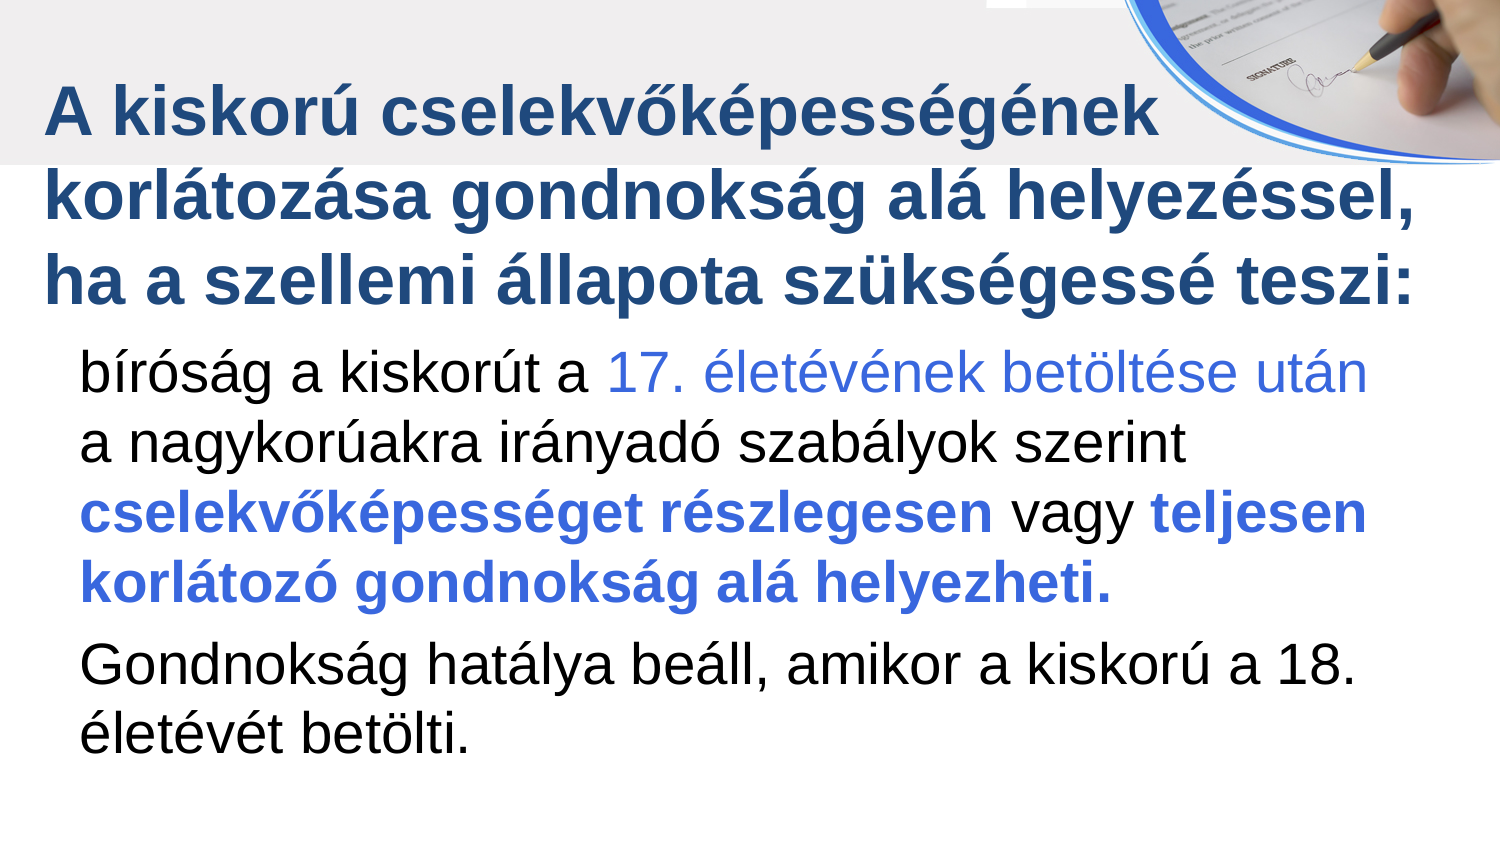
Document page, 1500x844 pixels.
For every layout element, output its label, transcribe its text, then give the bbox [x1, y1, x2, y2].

picture [0, 0, 1500, 844]
list A kiskorú cselekvőképességének korlátozása gondnokság alá helyezéssel, ha a szellemi állapota szükségessé teszi: [28, 55, 1435, 328]
list bíróság a kiskorút a 17. életévének betöltése után a nagykorúakra irányadó szabályok szerint cselekvőképességet részlegesen vagy teljesen korlátozó gondnokság alá helyezheti. Gondnokság hatálya beáll, amikor a kiskorú a 18. életévét betölti. [64, 327, 1400, 812]
